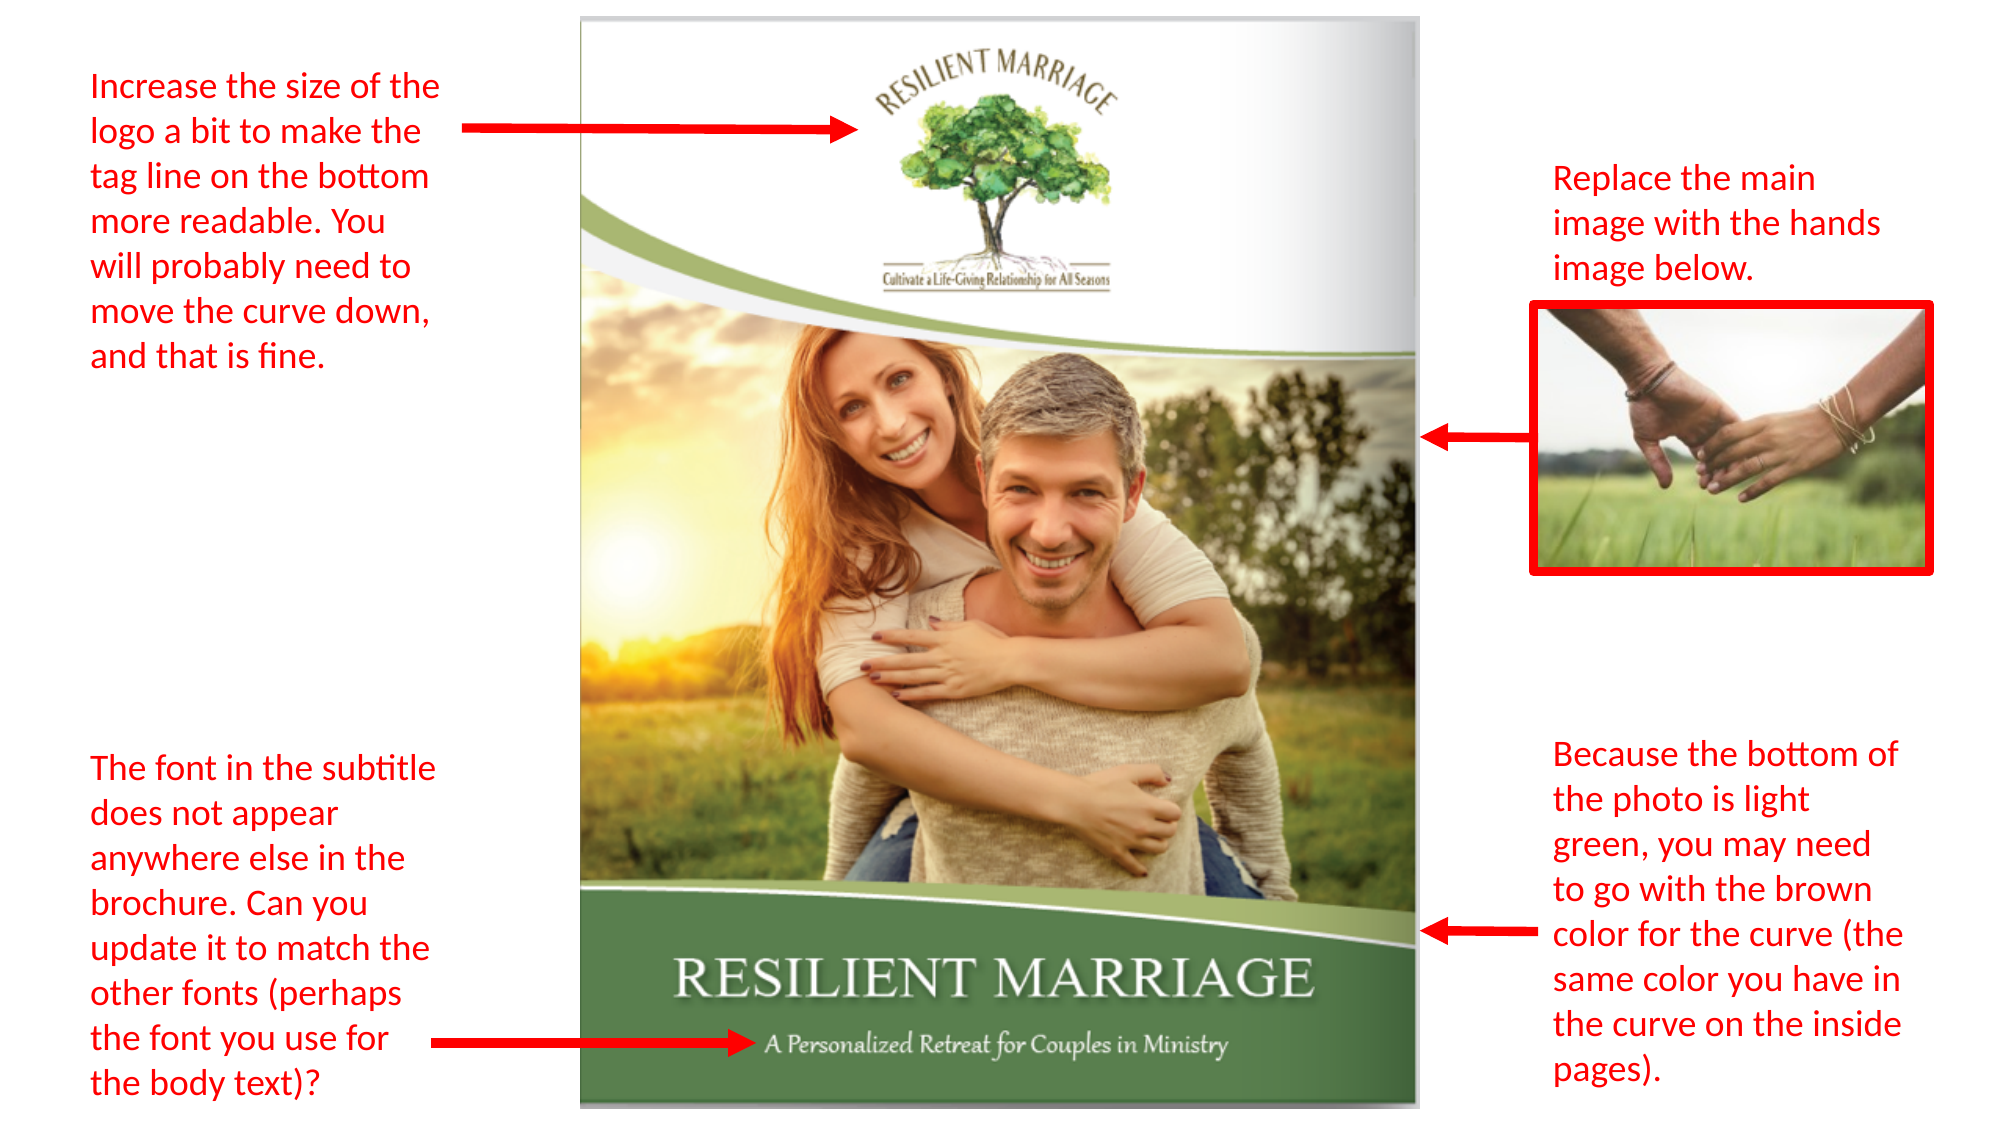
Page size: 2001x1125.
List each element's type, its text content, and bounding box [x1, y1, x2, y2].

text_box Replace the main image with the hands image below. [1538, 145, 1925, 296]
picture [1538, 308, 1925, 567]
text_box Increase the size of the logo a bit to make the tag line on the bottom more readable. You will probably need to move the curve down, and that is fine. [75, 53, 462, 384]
text_box The font in the subtitle does not appear anywhere else in the brochure. Can you update it to match the other fonts (perhaps the font you use for the body text)? [75, 735, 462, 1111]
text_box Because the bottom of the photo is light green, you may need to go with the brown color for the curve (the same color you have in the curve on the inside pages). [1538, 721, 1925, 1097]
picture [580, 16, 1420, 1109]
